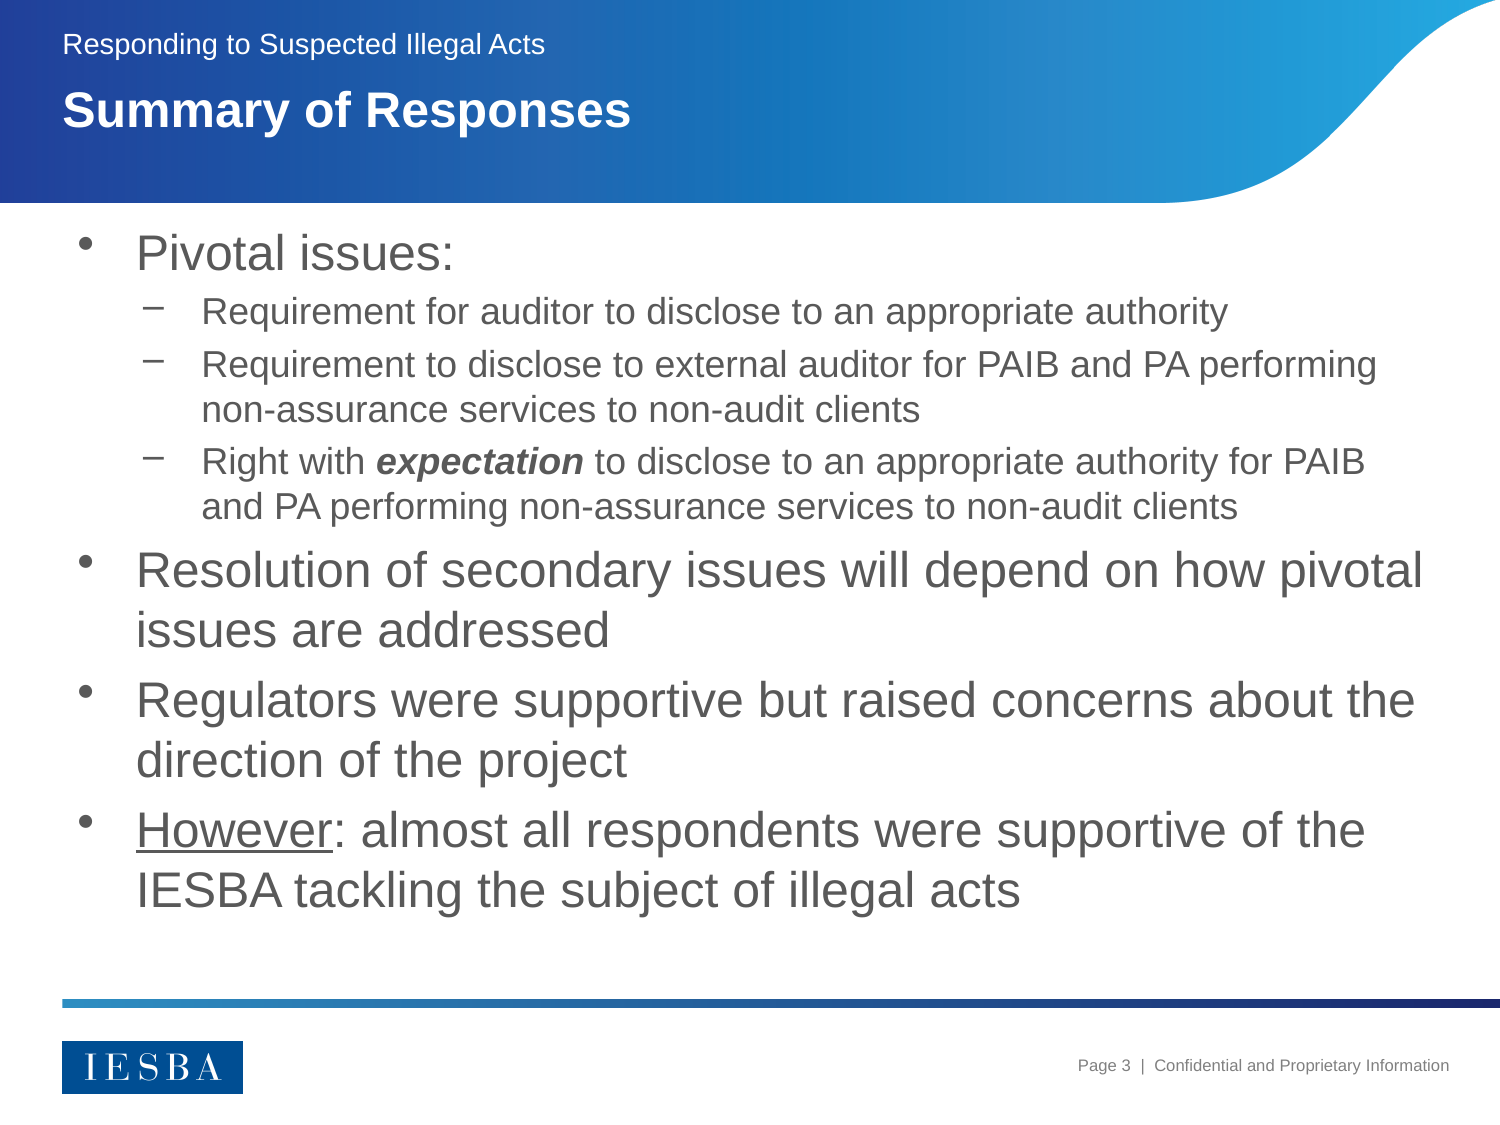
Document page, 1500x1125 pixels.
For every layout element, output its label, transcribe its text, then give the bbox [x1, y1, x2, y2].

list Pivotal issues: Requirement for auditor to disclose to an appropriate authority Requirement to disclose to external auditor for PAIB and PA performing non-assurance services to non-audit clients Right with expectation to disclose to an appropriate authority for PAIB and PA performing non-assurance services to non-audit clients Resolution of secondary issues will depend on how pivotal issues are addressed Regulators were supportive but raised concerns about the direction of the project However: almost all respondents were supportive of the IESBA tackling the subject of illegal acts [62, 212, 1450, 988]
title Summary of Responses [62, 87, 1300, 188]
picture [62, 1041, 243, 1094]
picture [0, 0, 1497, 203]
subtitle Responding to Suspected Illegal Acts [62, 24, 663, 63]
